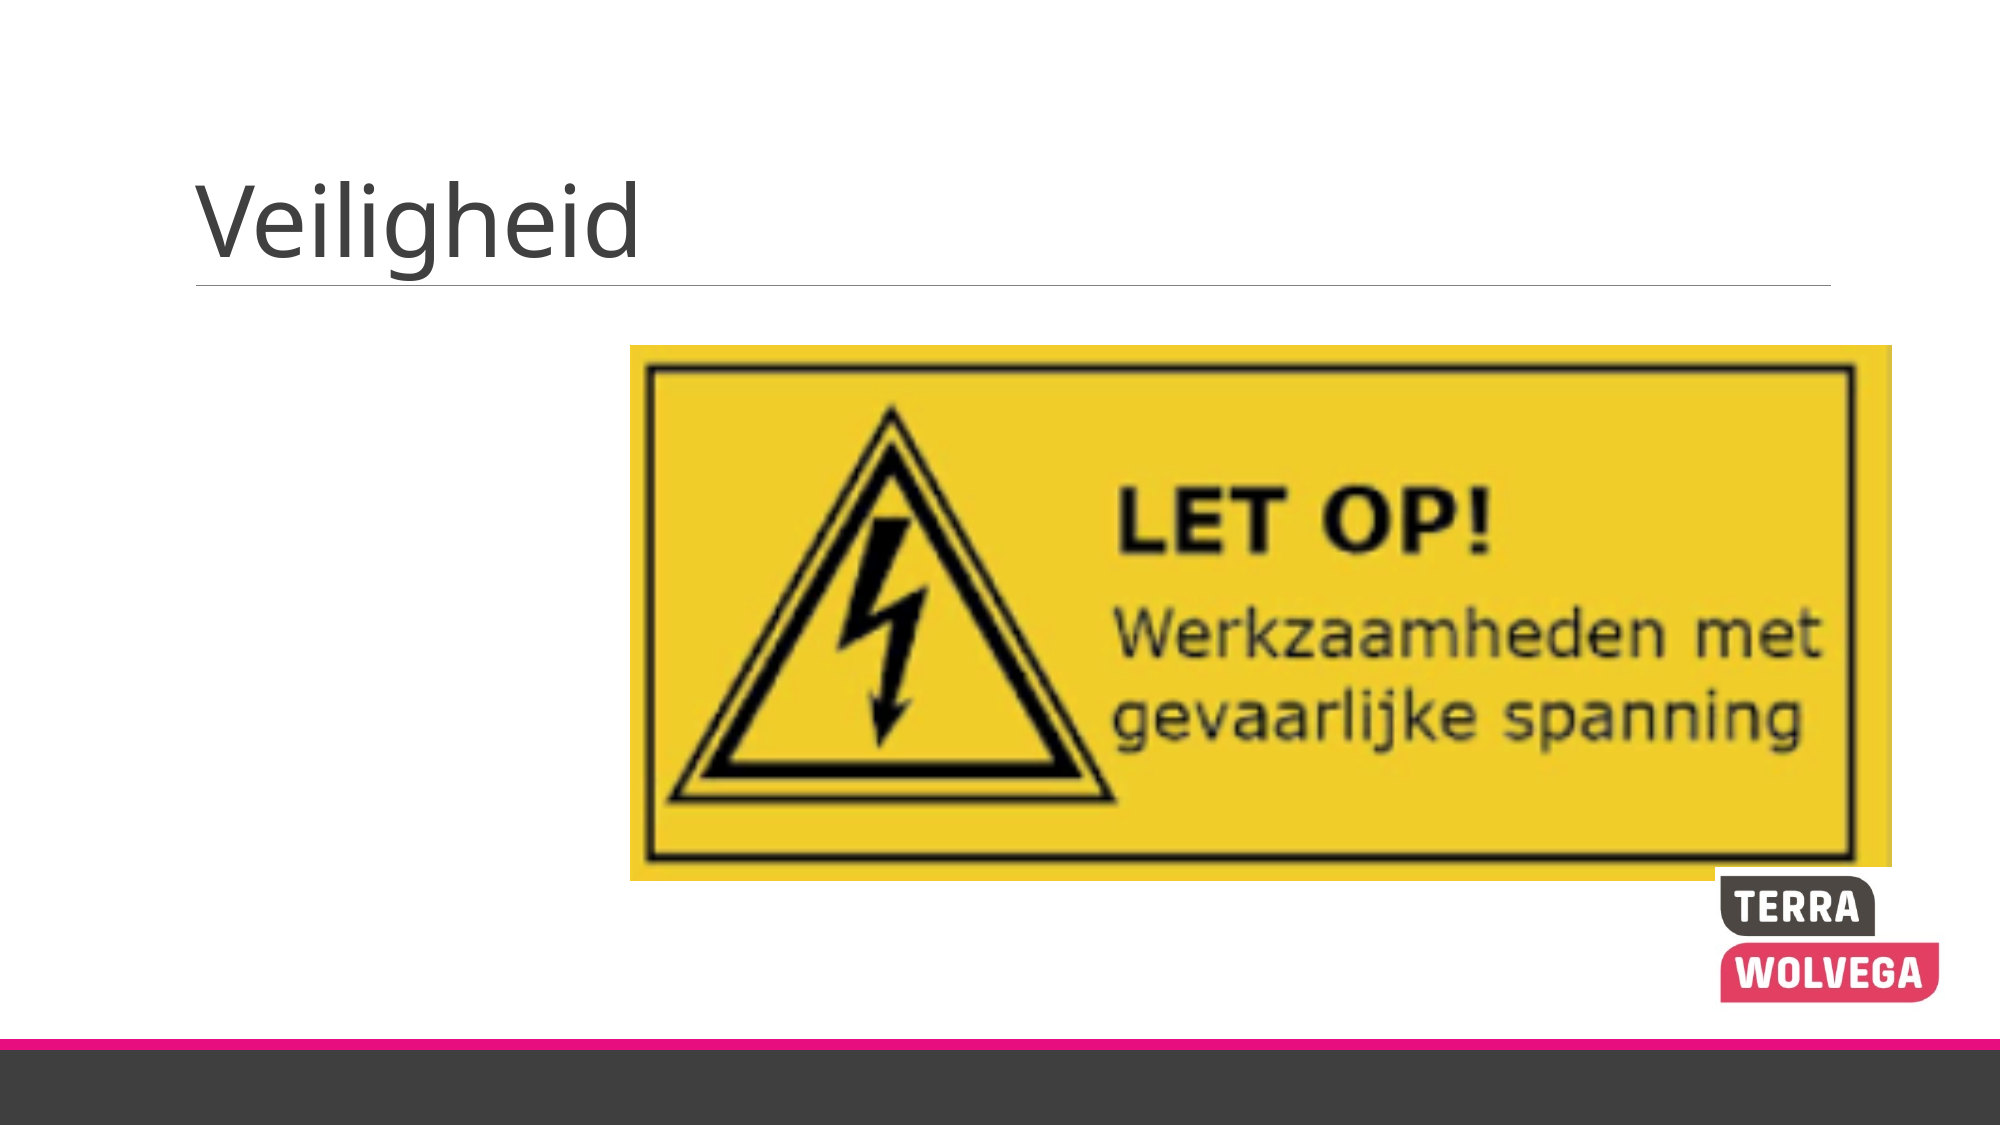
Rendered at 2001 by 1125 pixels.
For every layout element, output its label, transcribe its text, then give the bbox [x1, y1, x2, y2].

title Veiligheid [180, 47, 1830, 285]
picture [630, 345, 1945, 1013]
